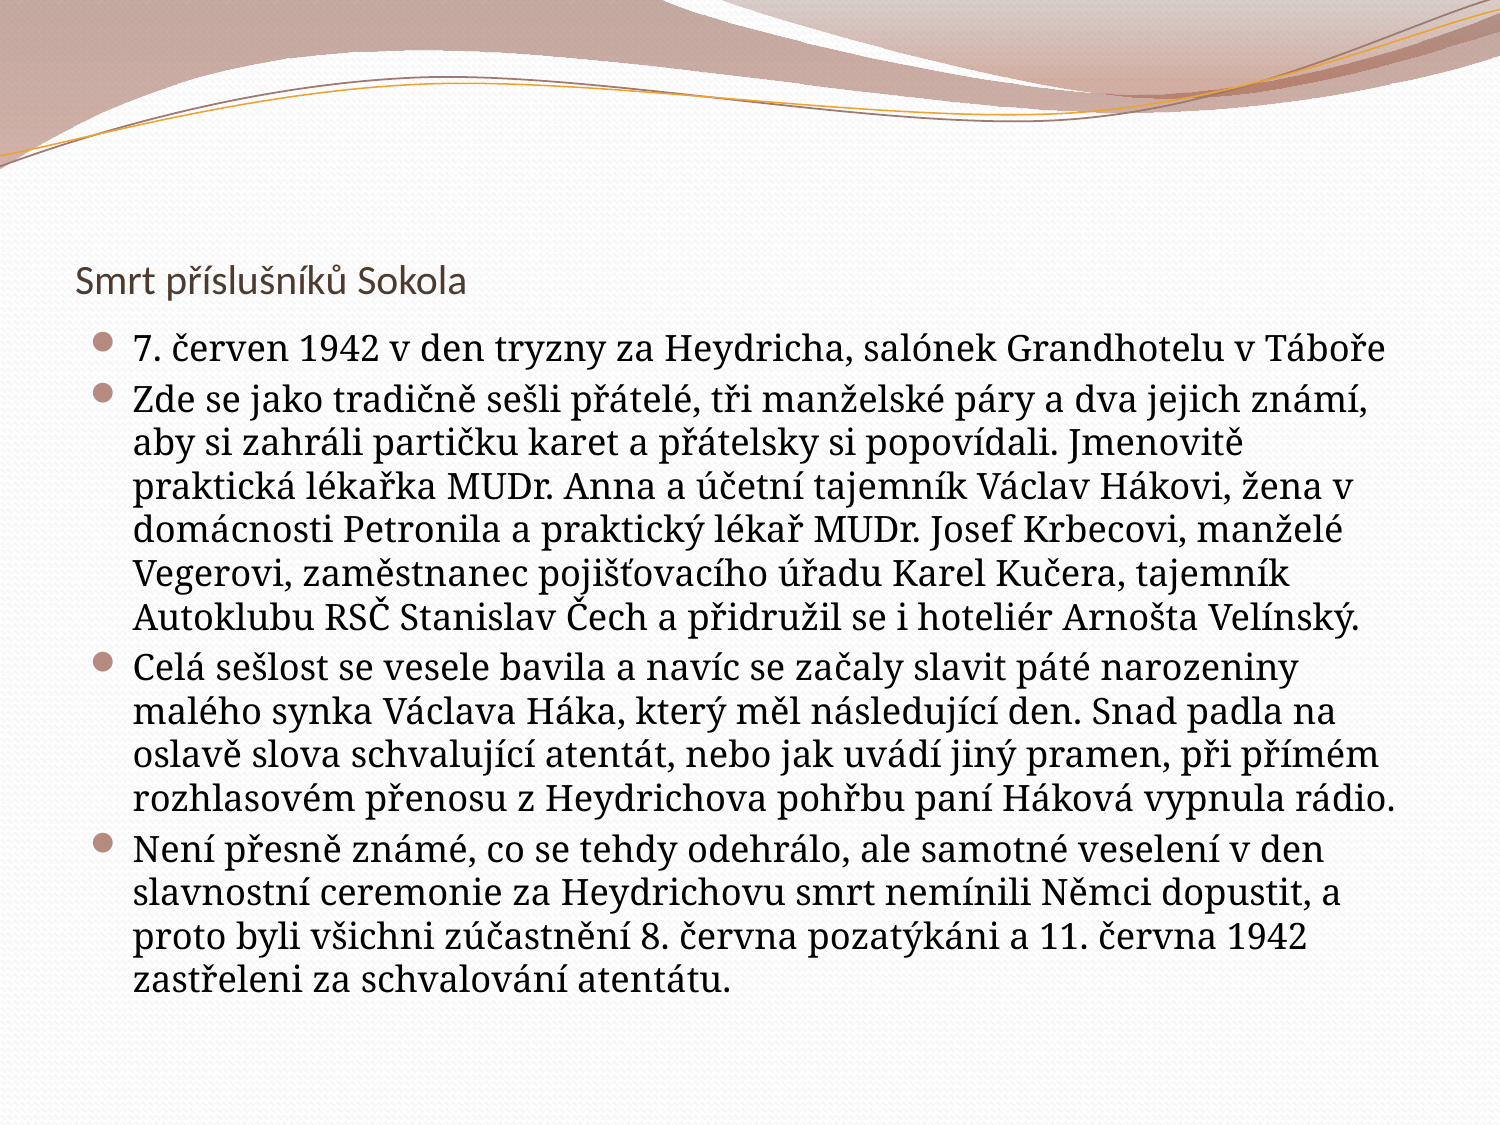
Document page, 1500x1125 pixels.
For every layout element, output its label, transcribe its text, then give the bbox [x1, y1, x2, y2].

title Smrt příslušníků Sokola [74, 115, 1426, 304]
list 7. červen 1942 v den tryzny za Heydricha, salónek Grandhotelu v Táboře Zde se jako tradičně sešli přátelé, tři manželské páry a dva jejich známí, aby si zahráli partičku karet a přátelsky si popovídali. Jmenovitě praktická lékařka MUDr. Anna a účetní tajemník Václav Hákovi, žena v domácnosti Petronila a praktický lékař MUDr. Josef Krbecovi, manželé Vegerovi, zaměstnanec pojišťovacího úřadu Karel Kučera, tajemník Autoklubu RSČ Stanislav Čech a přidružil se i hoteliér Arnošta Velínský. Celá sešlost se vesele bavila a navíc se začaly slavit páté narozeniny malého synka Václava Háka, který měl následující den. Snad padla na oslavě slova schvalující atentát, nebo jak uvádí jiný pramen, při přímém rozhlasovém přenosu z Heydrichova pohřbu paní Háková vypnula rádio. Není přesně známé, co se tehdy odehrálo, ale samotné veselení v den slavnostní ceremonie za Heydrichovu smrt nemínili Němci dopustit, a proto byli všichni zúčastnění 8. června pozatýkáni a 11. června 1942 zastřeleni za schvalování atentátu. [74, 317, 1426, 1038]
